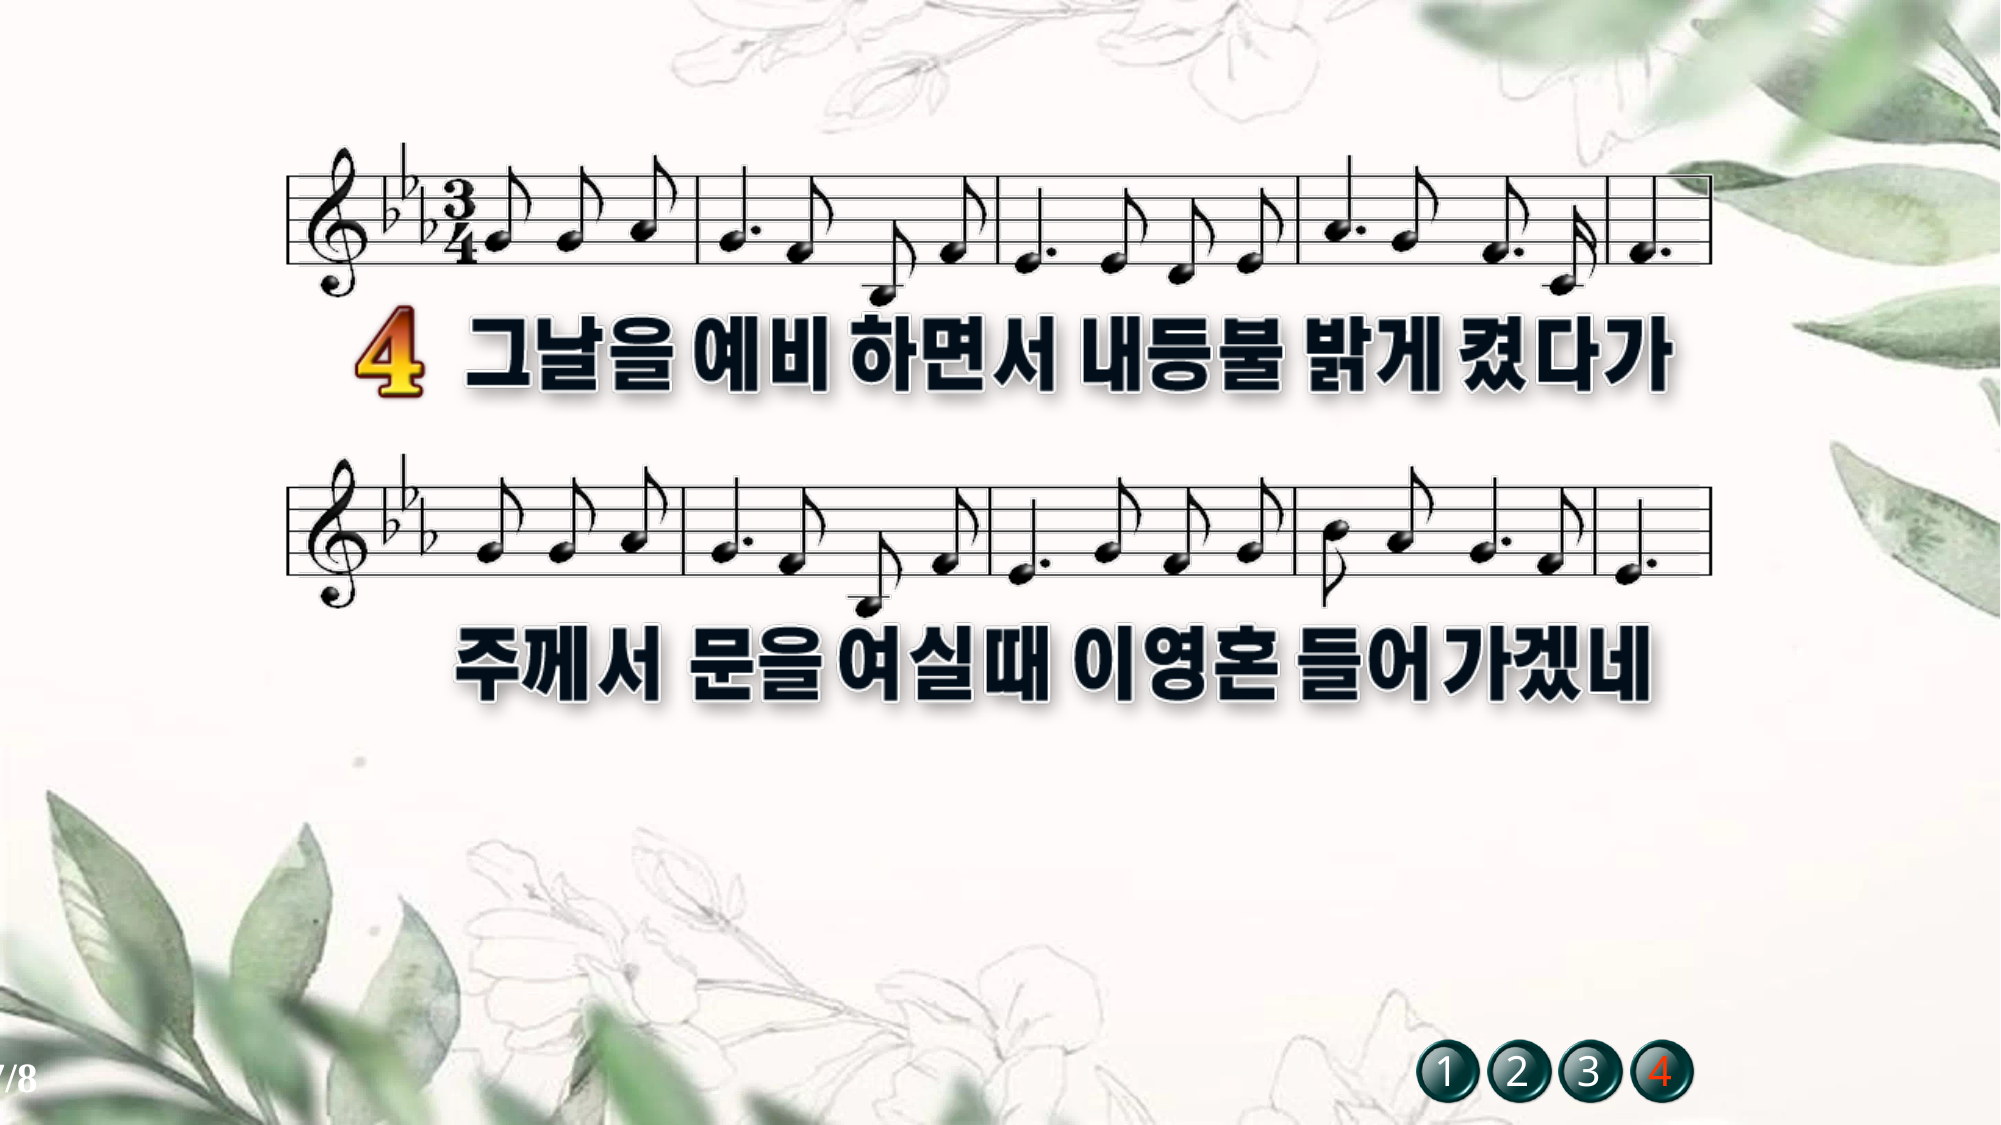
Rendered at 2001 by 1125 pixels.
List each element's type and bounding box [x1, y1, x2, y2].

picture [0, 0, 2001, 1125]
text_box [1555, 1035, 1626, 1106]
text_box [1627, 1035, 1697, 1106]
text_box [1484, 1035, 1555, 1106]
text_box [1413, 1035, 1484, 1106]
